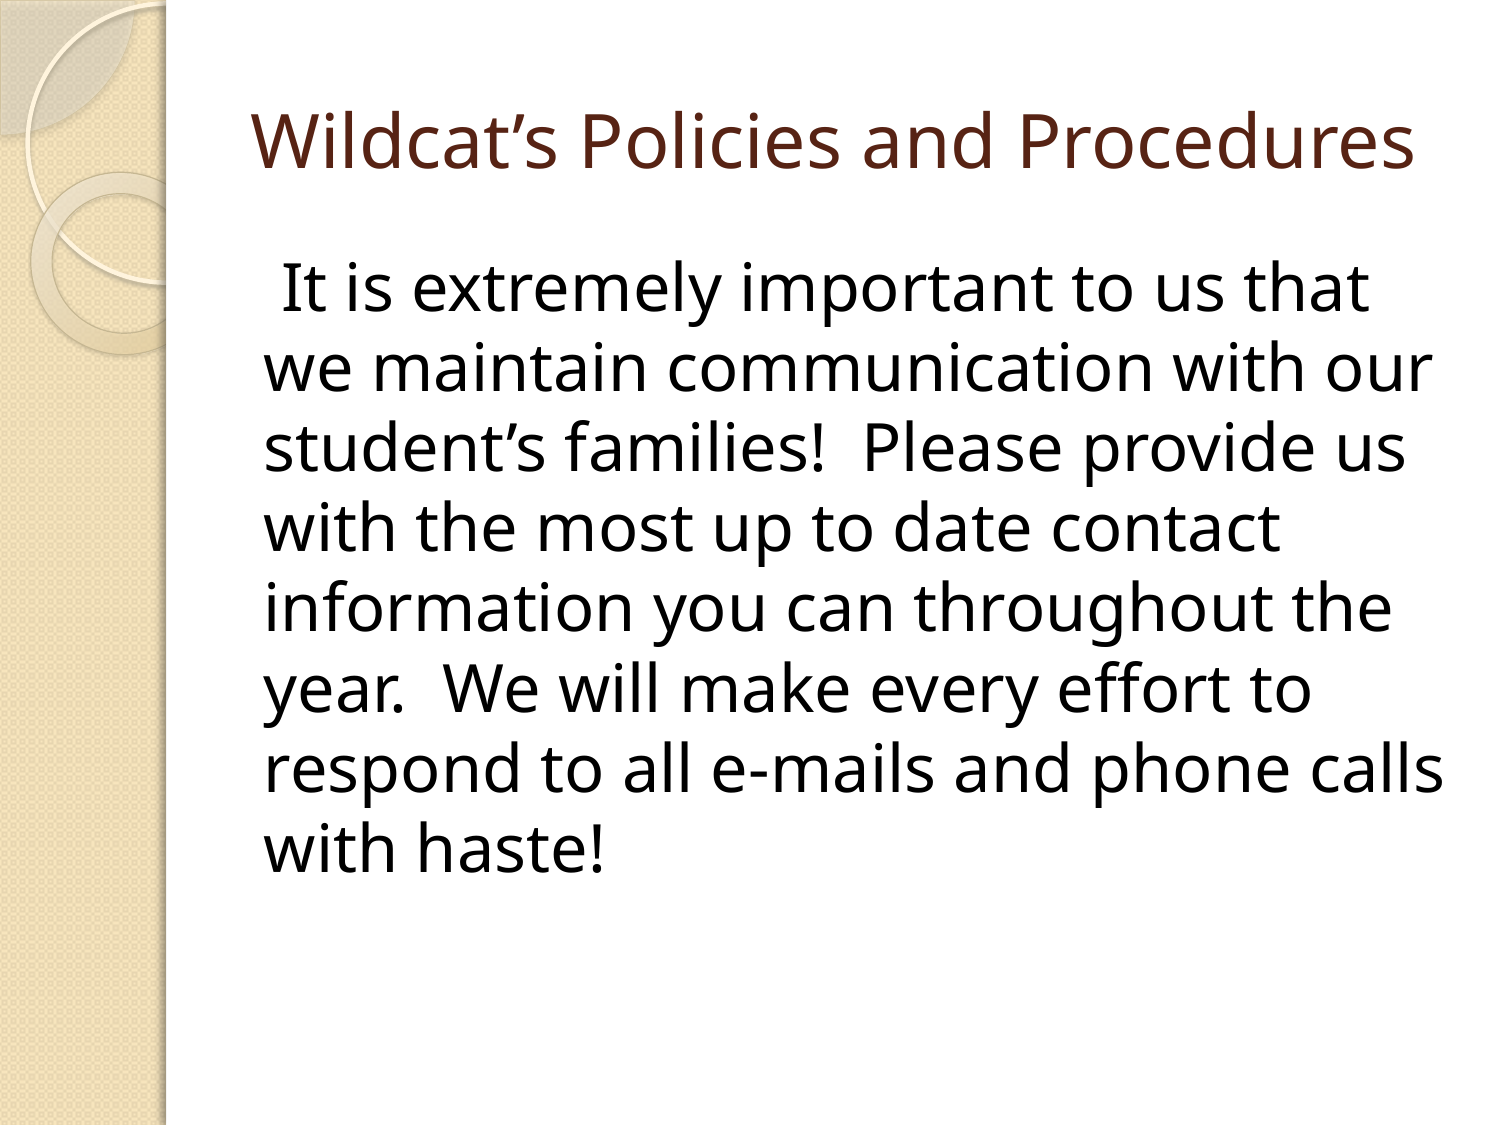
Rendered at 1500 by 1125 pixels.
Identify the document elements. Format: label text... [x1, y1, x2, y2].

list It is extremely important to us that we maintain communication with our student’s families! Please provide us with the most up to date contact information you can throughout the year. We will make every effort to respond to all e-mails and phone calls with haste! [235, 237, 1466, 1025]
title Wildcat’s Policies and Procedures [235, 45, 1466, 233]
